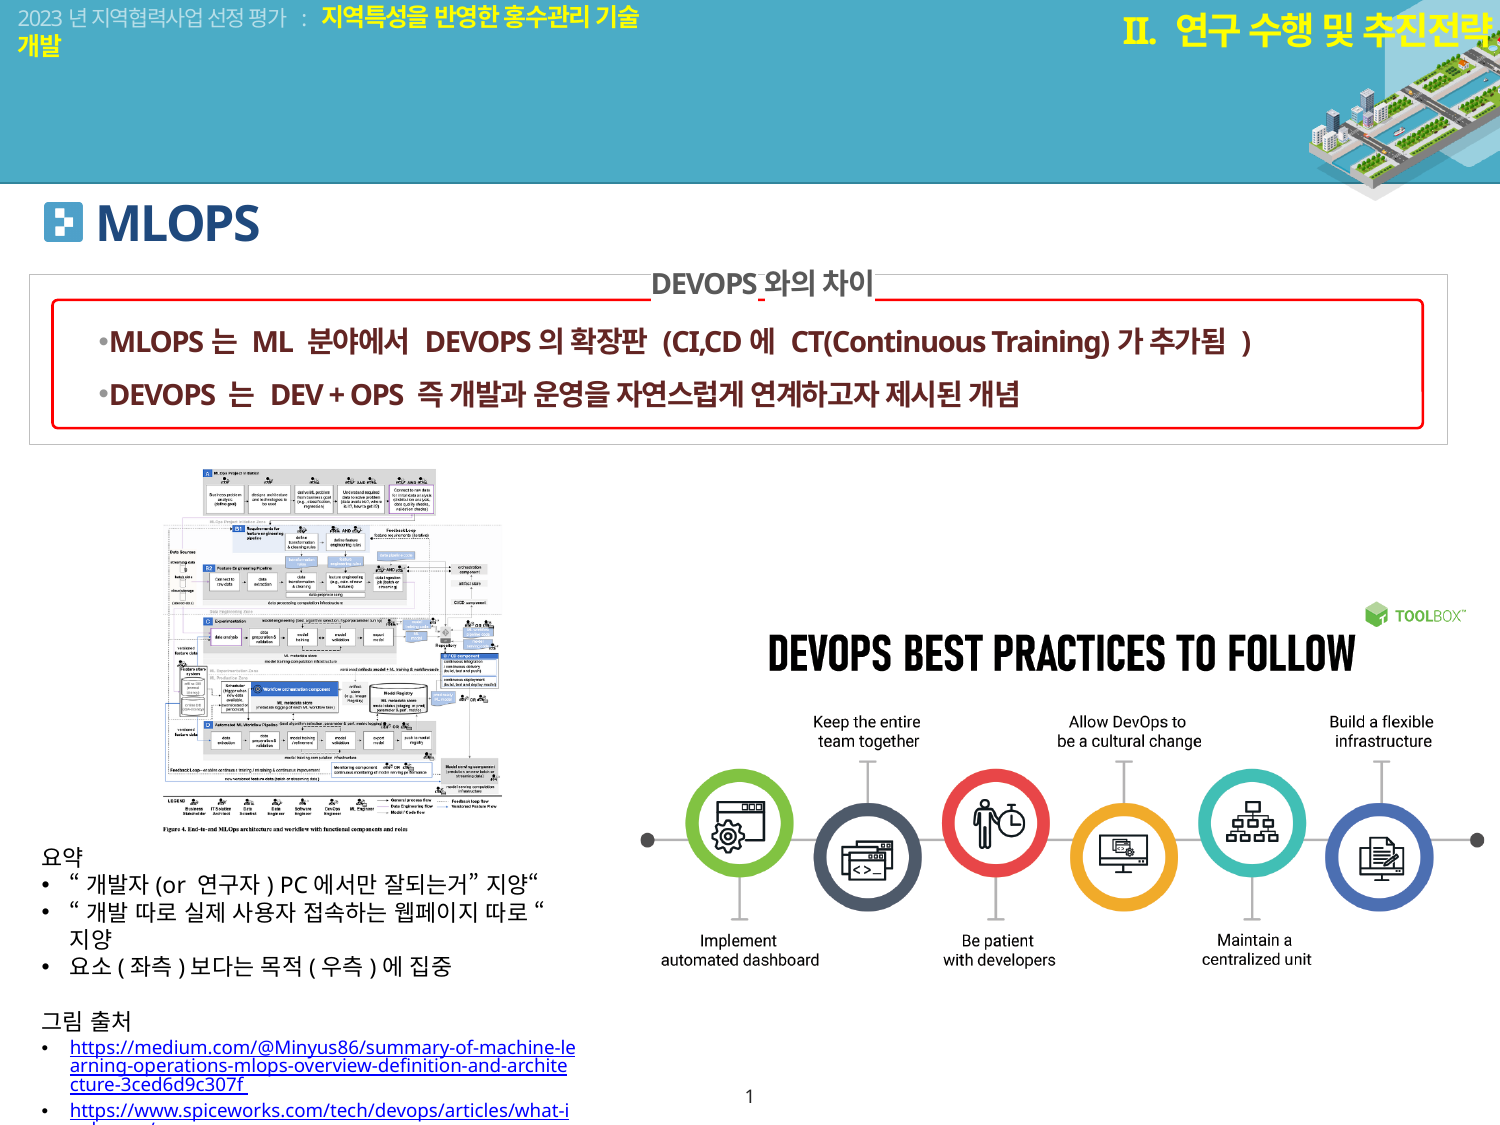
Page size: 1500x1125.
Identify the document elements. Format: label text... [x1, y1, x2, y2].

picture [1309, 75, 1500, 201]
picture [159, 466, 505, 836]
text_box 요약 “개발자(or 연구자) PC에서만 잘되는거” 지양“ “개발 따로 실제 사용자 접속하는 웹페이지 따로 “ 지양 요소(좌측)보다는 목적(우측)에 집중 그림 출처 https://medium.com/@Minyus86/summary-of-machine-learning-operations-mlops-overview-definition-and-architecture-3ced6d9c307f https://www.spiceworks.com/tech/devops/articles/what-is-devops/ [26, 835, 591, 1094]
picture [631, 583, 1493, 1068]
picture [44, 202, 83, 242]
text_box MLOPS [29, 184, 1435, 260]
text_box [0, 0, 1500, 75]
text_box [28, 265, 1448, 445]
